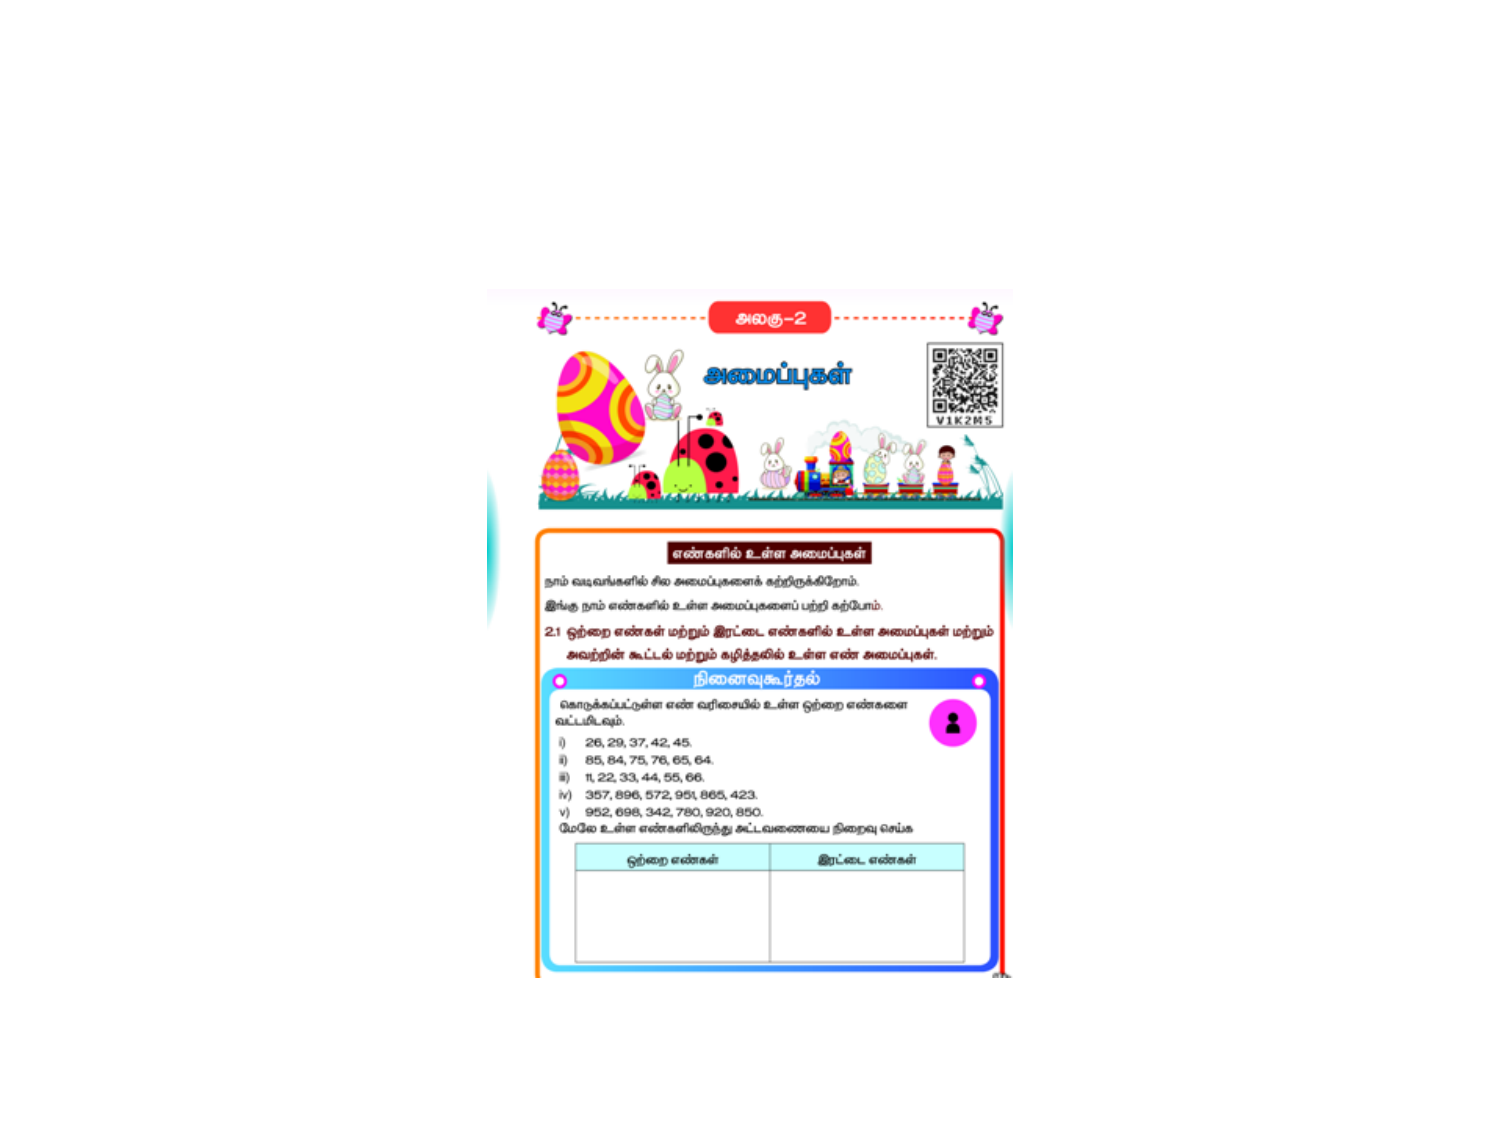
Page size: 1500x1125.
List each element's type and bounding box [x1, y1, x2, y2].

list [487, 289, 1013, 978]
